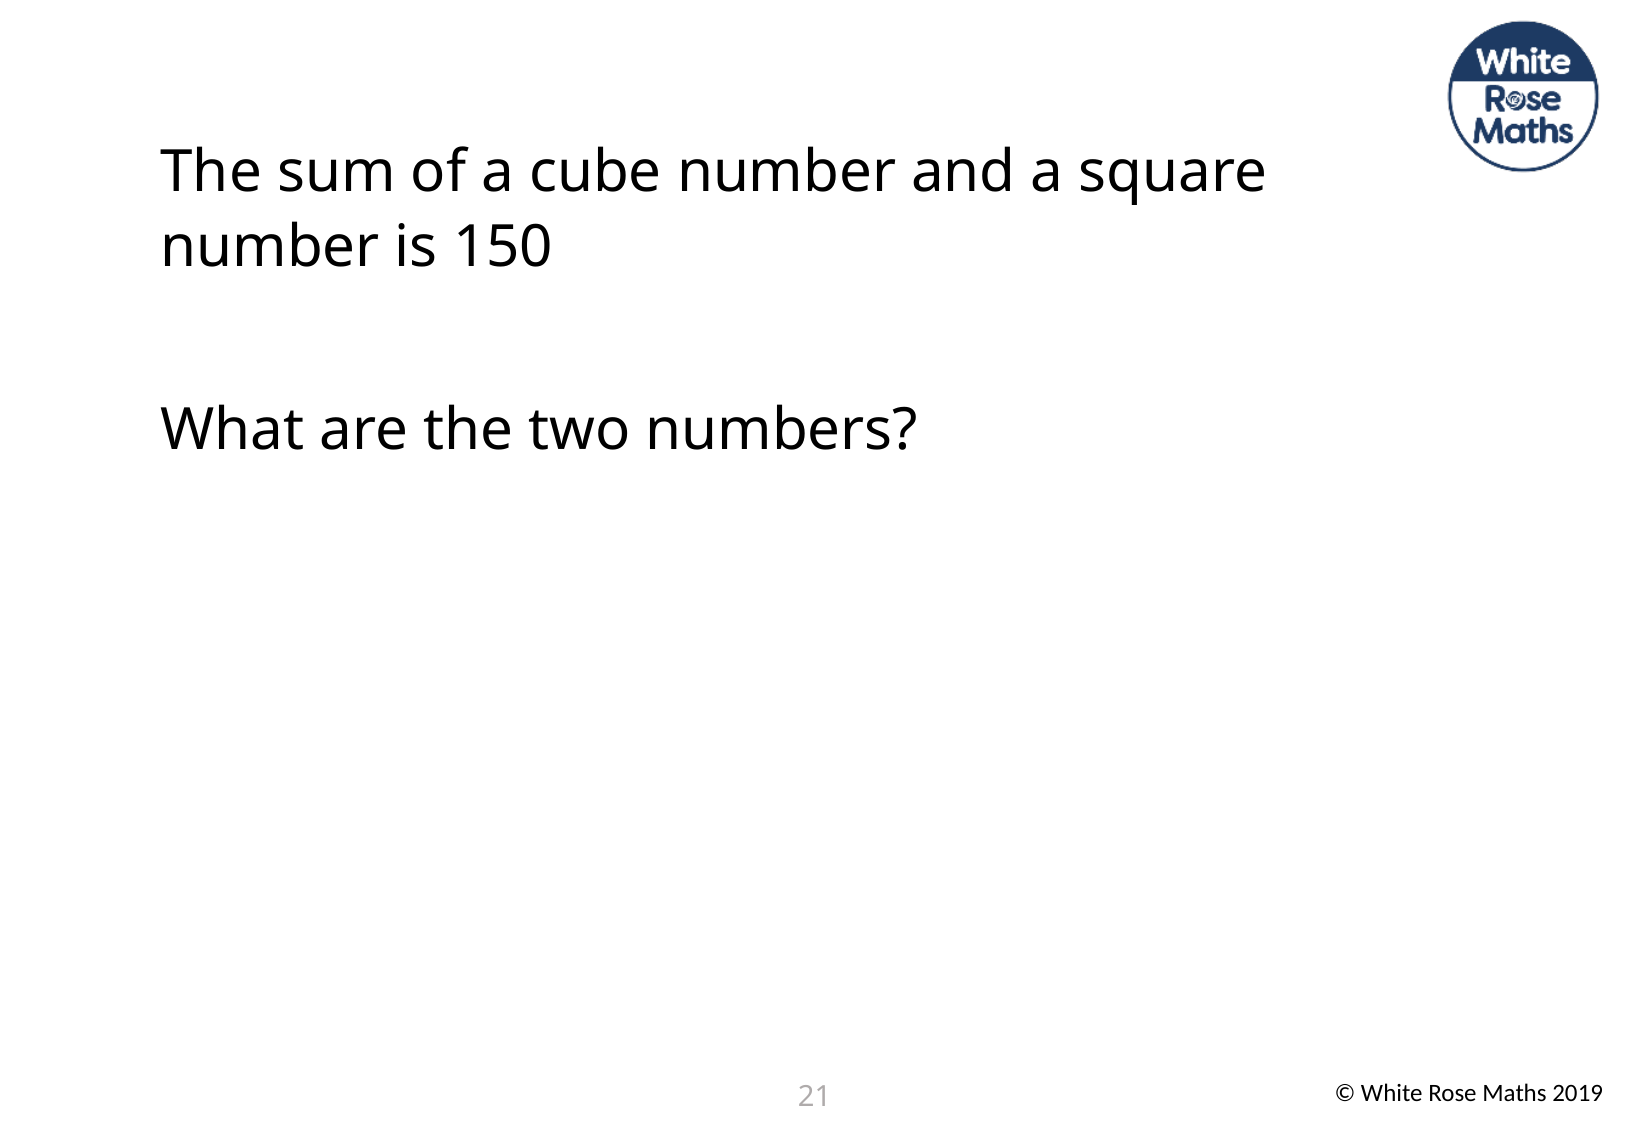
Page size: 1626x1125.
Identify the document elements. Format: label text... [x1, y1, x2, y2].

picture [1444, 17, 1602, 175]
text_box The sum of a cube number and a square number is 150 What are the two numbers? [145, 120, 1468, 469]
slide_number 21 [776, 1069, 854, 1125]
